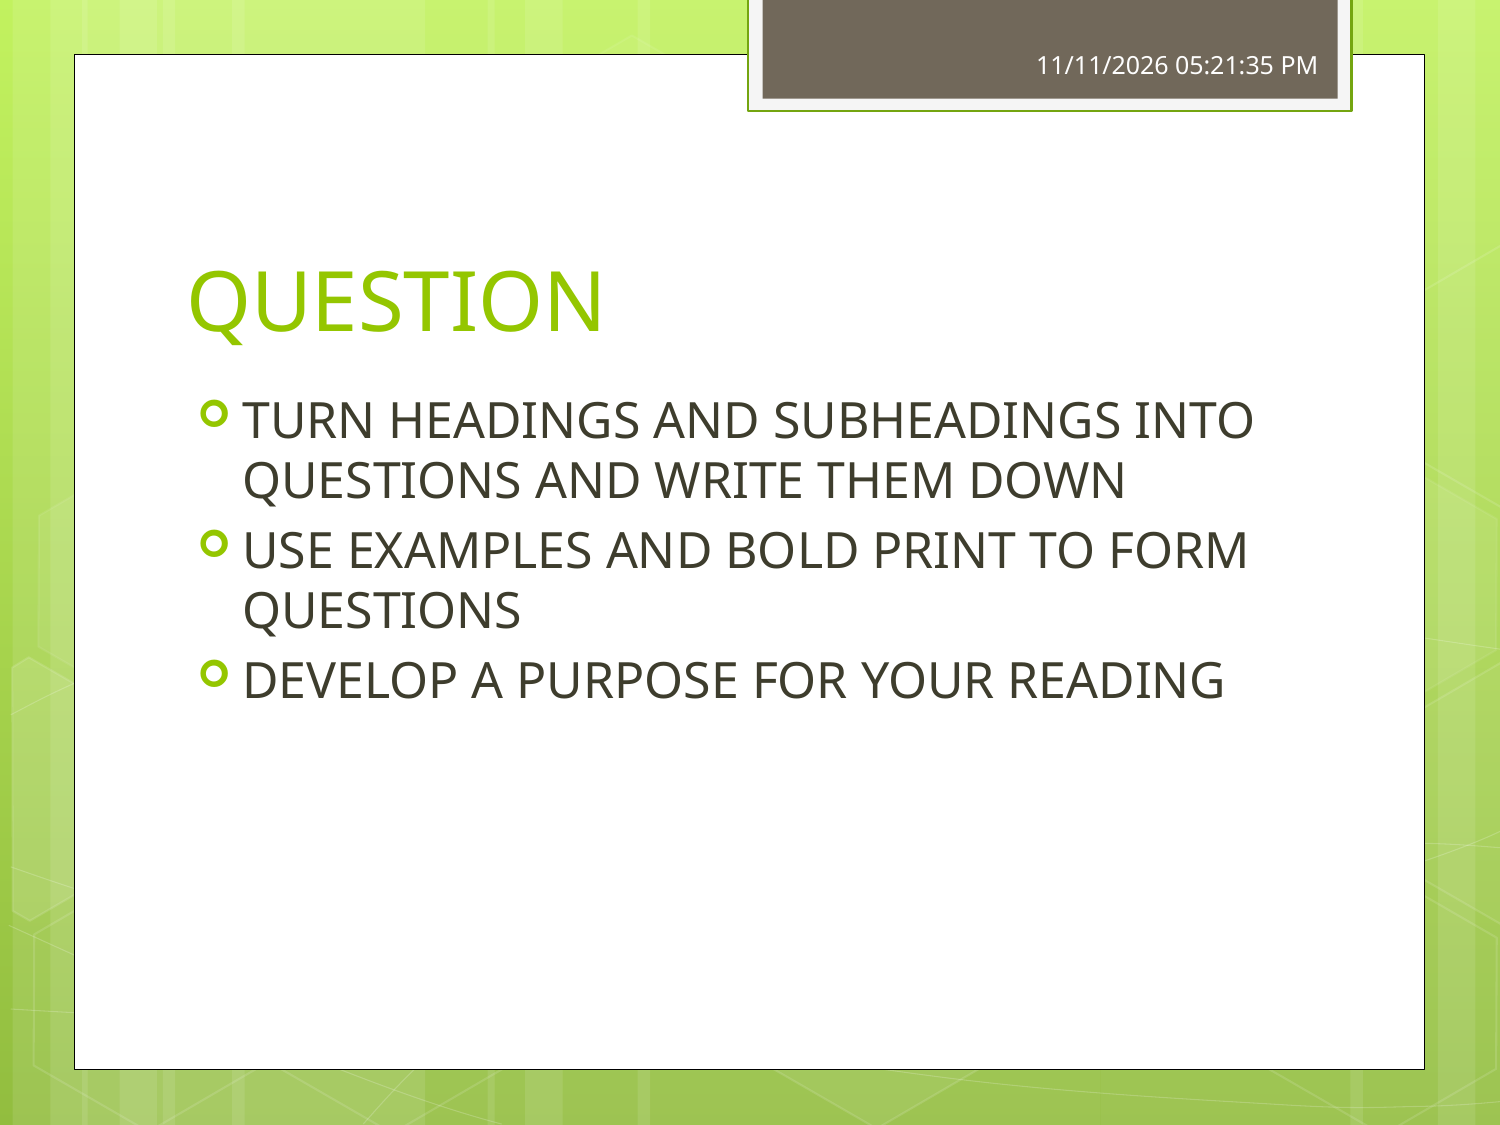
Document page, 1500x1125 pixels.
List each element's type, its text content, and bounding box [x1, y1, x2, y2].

title QUESTION [171, 168, 1324, 357]
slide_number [983, 36, 1334, 97]
list TURN HEADINGS AND SUBHEADINGS INTO QUESTIONS AND WRITE THEM DOWN USE EXAMPLES AND BOLD PRINT TO FORM QUESTIONS DEVELOP A PURPOSE FOR YOUR READING [171, 381, 1283, 957]
